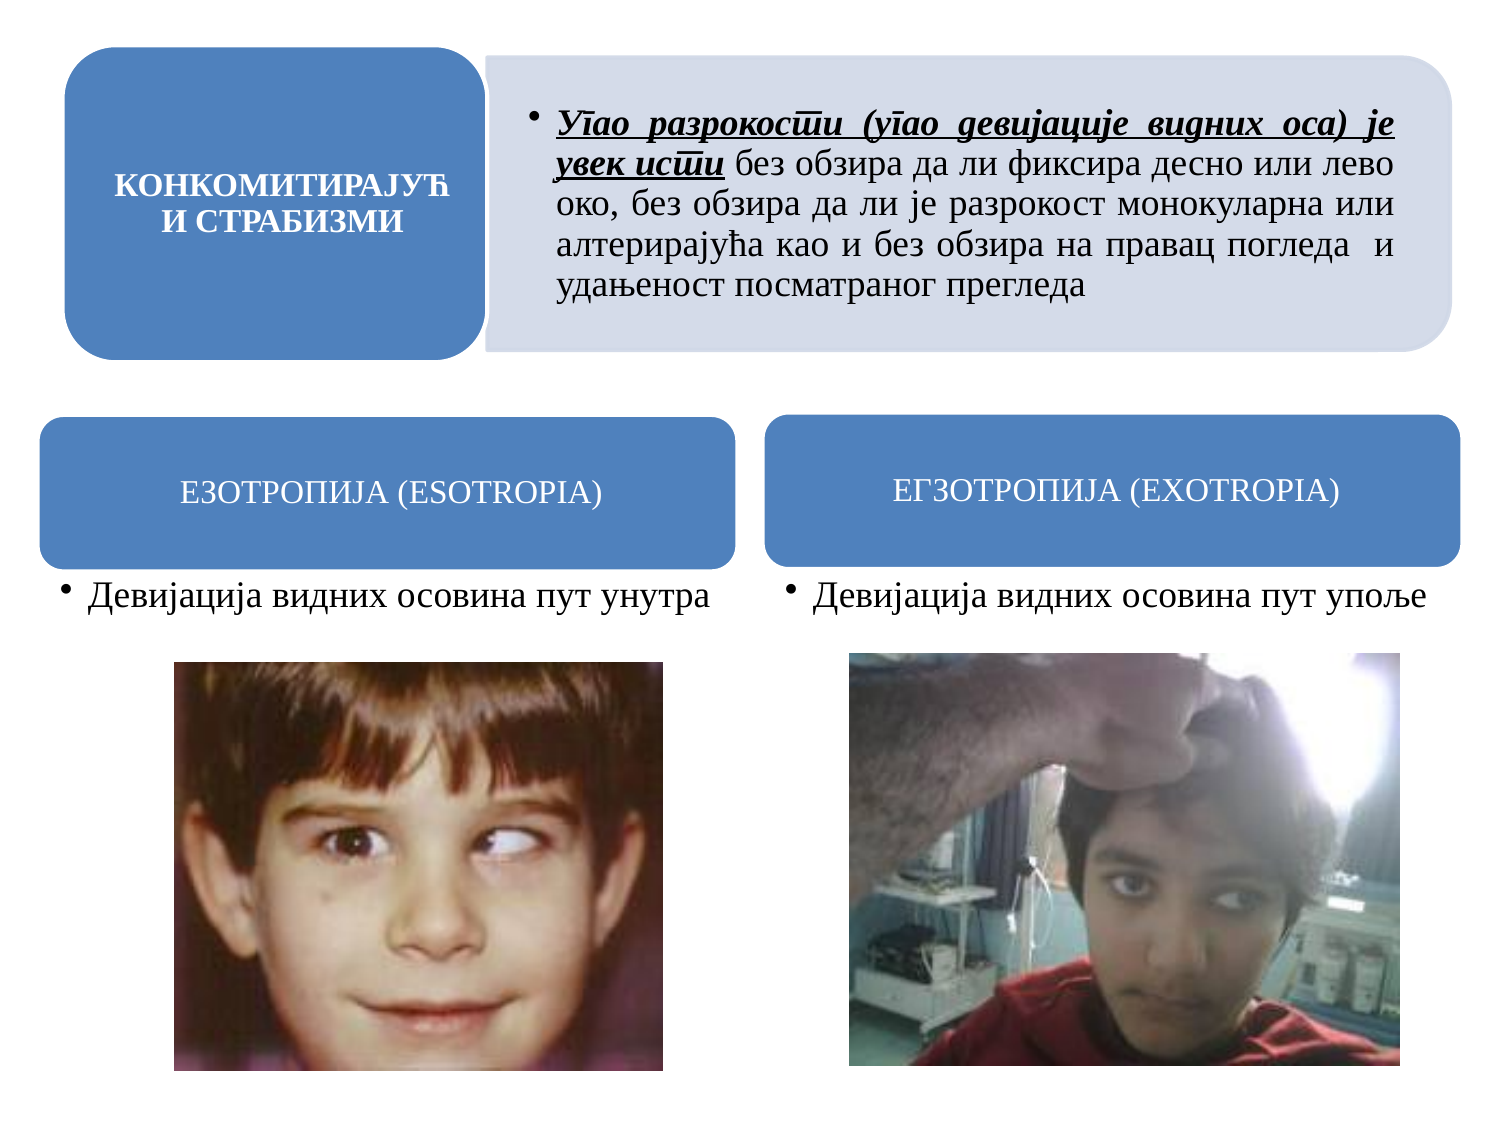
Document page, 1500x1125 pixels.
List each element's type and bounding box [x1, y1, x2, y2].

picture [849, 652, 1401, 1066]
list [762, 412, 1463, 713]
text_box [62, 44, 1451, 363]
picture [174, 662, 663, 1072]
list [37, 412, 738, 713]
